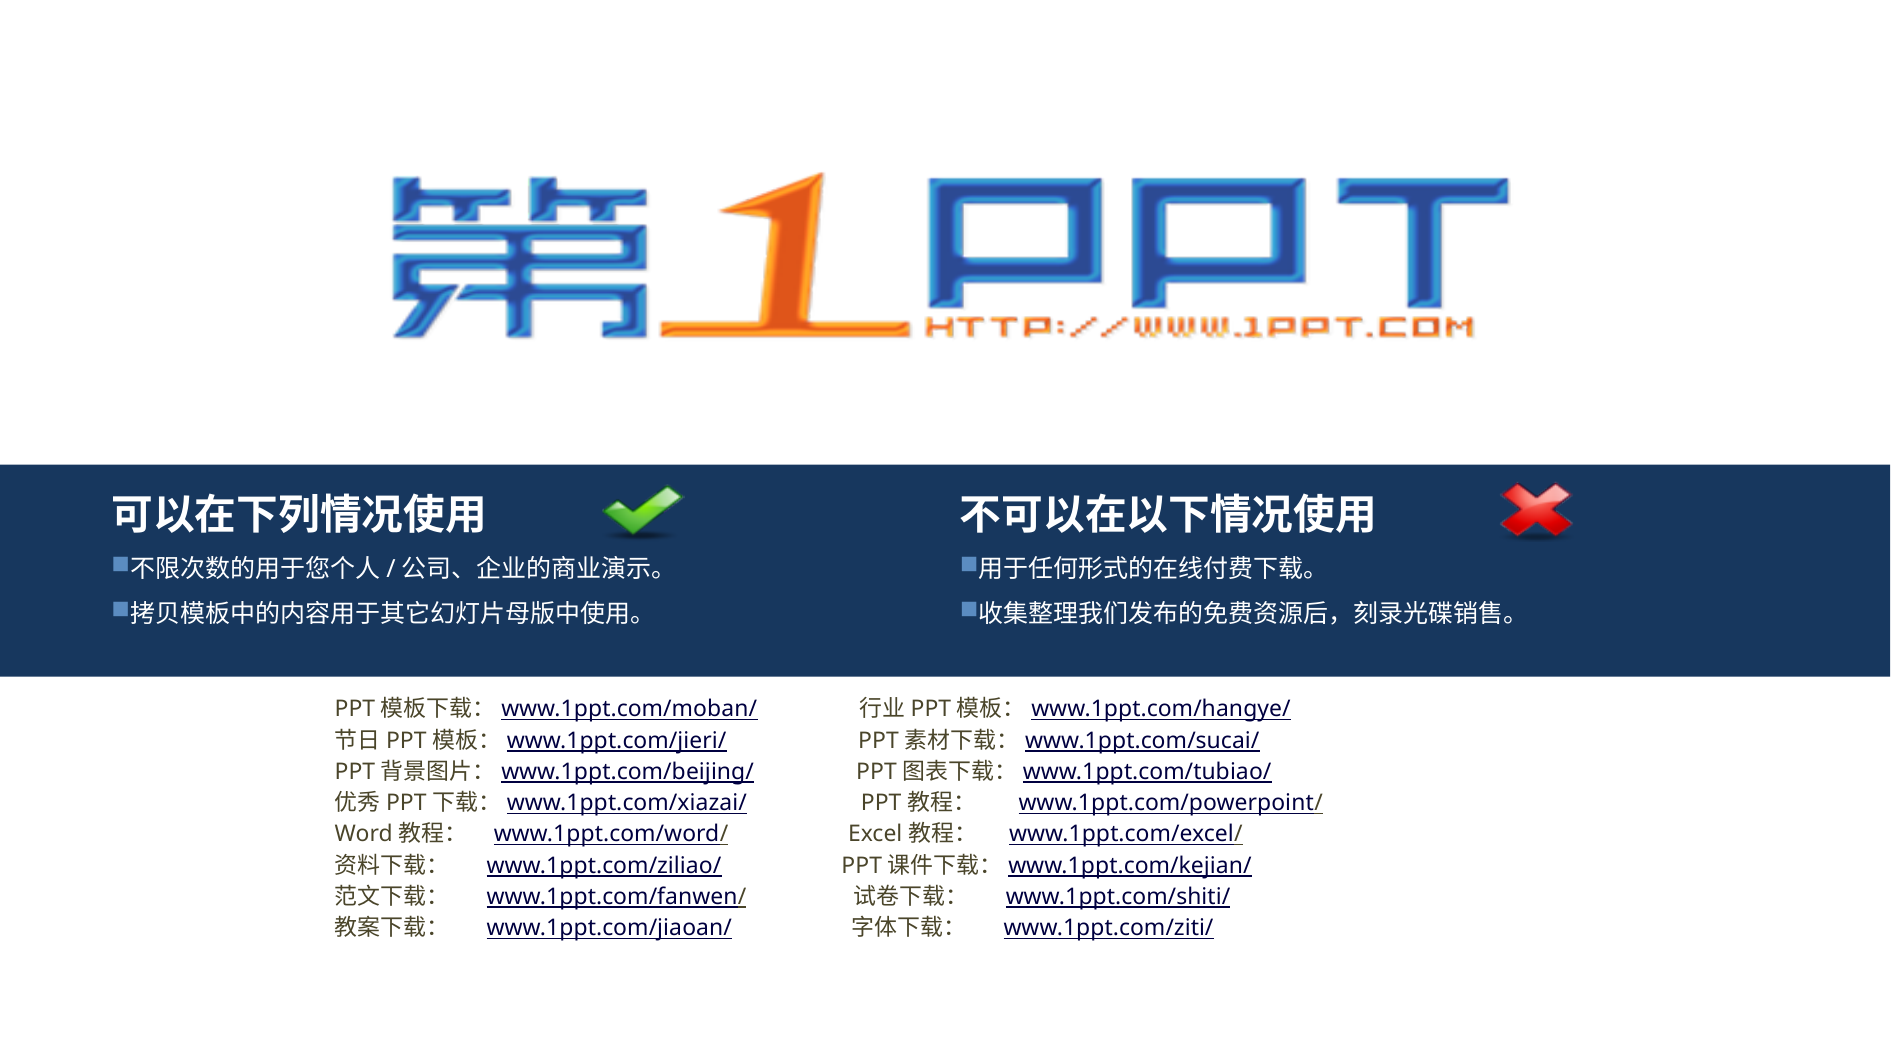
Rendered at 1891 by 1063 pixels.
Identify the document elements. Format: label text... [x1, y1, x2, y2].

picture [602, 479, 685, 542]
text_box 可以在下列情况使用 不限次数的用于您个人/公司、企业的商业演示。 拷贝模板中的内容用于其它幻灯片母版中使用。 [96, 480, 945, 731]
picture [169, 48, 1764, 465]
text_box 不可以在以下情况使用 用于任何形式的在线付费下载。 收集整理我们发布的免费资源后，刻录光碟销售。 [945, 480, 1794, 720]
text_box PPT模板下载：www.1ppt.com/moban/ 行业PPT模板：www.1ppt.com/hangye/ 节日PPT模板：www.1ppt.com/jieri/ PPT素材下载：www.1ppt.com/sucai/ PPT背景图片：www.1ppt.com/beijing/ PPT图表下载：www.1ppt.com/tubiao/ 优秀PPT下载：www.1ppt.com/xiazai/ PPT教程： www.1ppt.com/powerpoint/ Word教程： www.1ppt.com/word/ Excel教程： www.1ppt.com/excel/ 资料下载： www.1ppt.com/ziliao/ PPT课件下载：www.1ppt.com/kejian/ 范文下载： www.1ppt.com/fanwen/ 试卷下载： www.1ppt.com/shiti/ 教案下载： www.1ppt.com/jiaoan/ 字体下载： www.1ppt.com/ziti/ [318, 720, 1656, 952]
picture [1494, 479, 1577, 542]
text_box [0, 464, 1891, 677]
